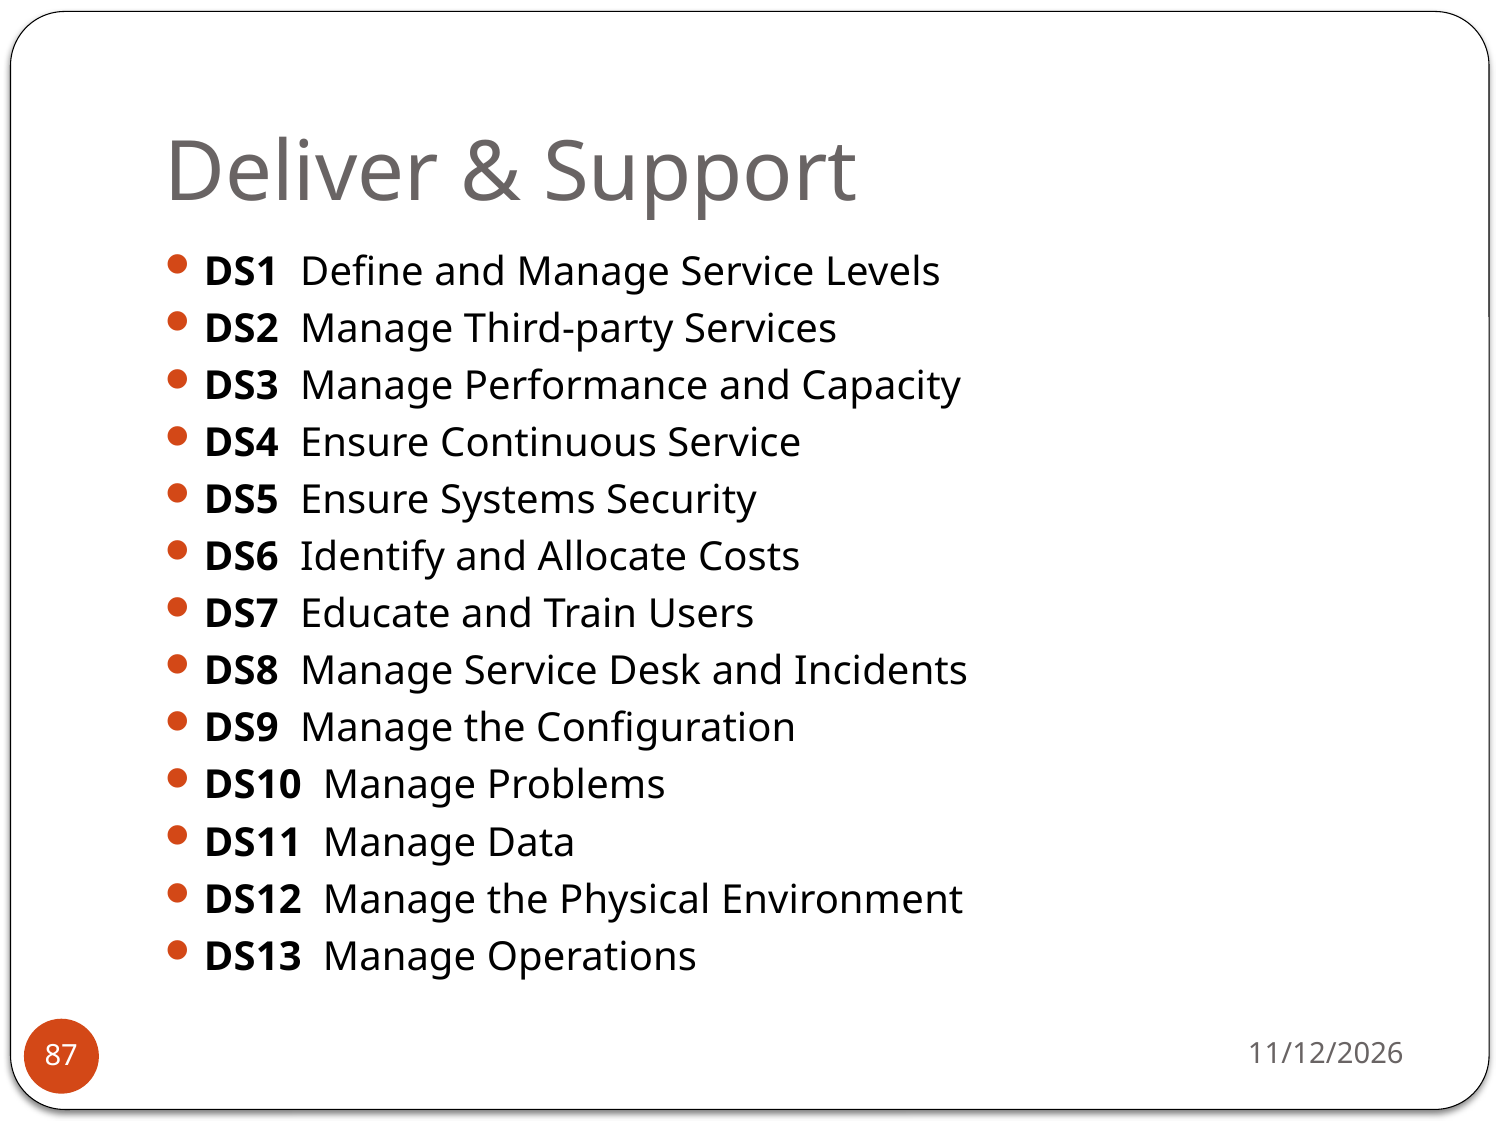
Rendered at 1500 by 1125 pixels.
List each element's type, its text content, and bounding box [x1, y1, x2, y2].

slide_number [1012, 1015, 1419, 1094]
title Deliver & Support [150, 45, 1425, 233]
slide_number 87 [23, 1018, 99, 1094]
list DS1 Define and Manage Service Levels DS2 Manage Third-party Services DS3 Manage Performance and Capacity DS4 Ensure Continuous Service DS5 Ensure Systems Security DS6 Identify and Allocate Costs DS7 Educate and Train Users DS8 Manage Service Desk and Incidents DS9 Manage the Configuration DS10 Manage Problems DS11 Manage Data DS12 Manage the Physical Environment DS13 Manage Operations [150, 237, 1425, 988]
